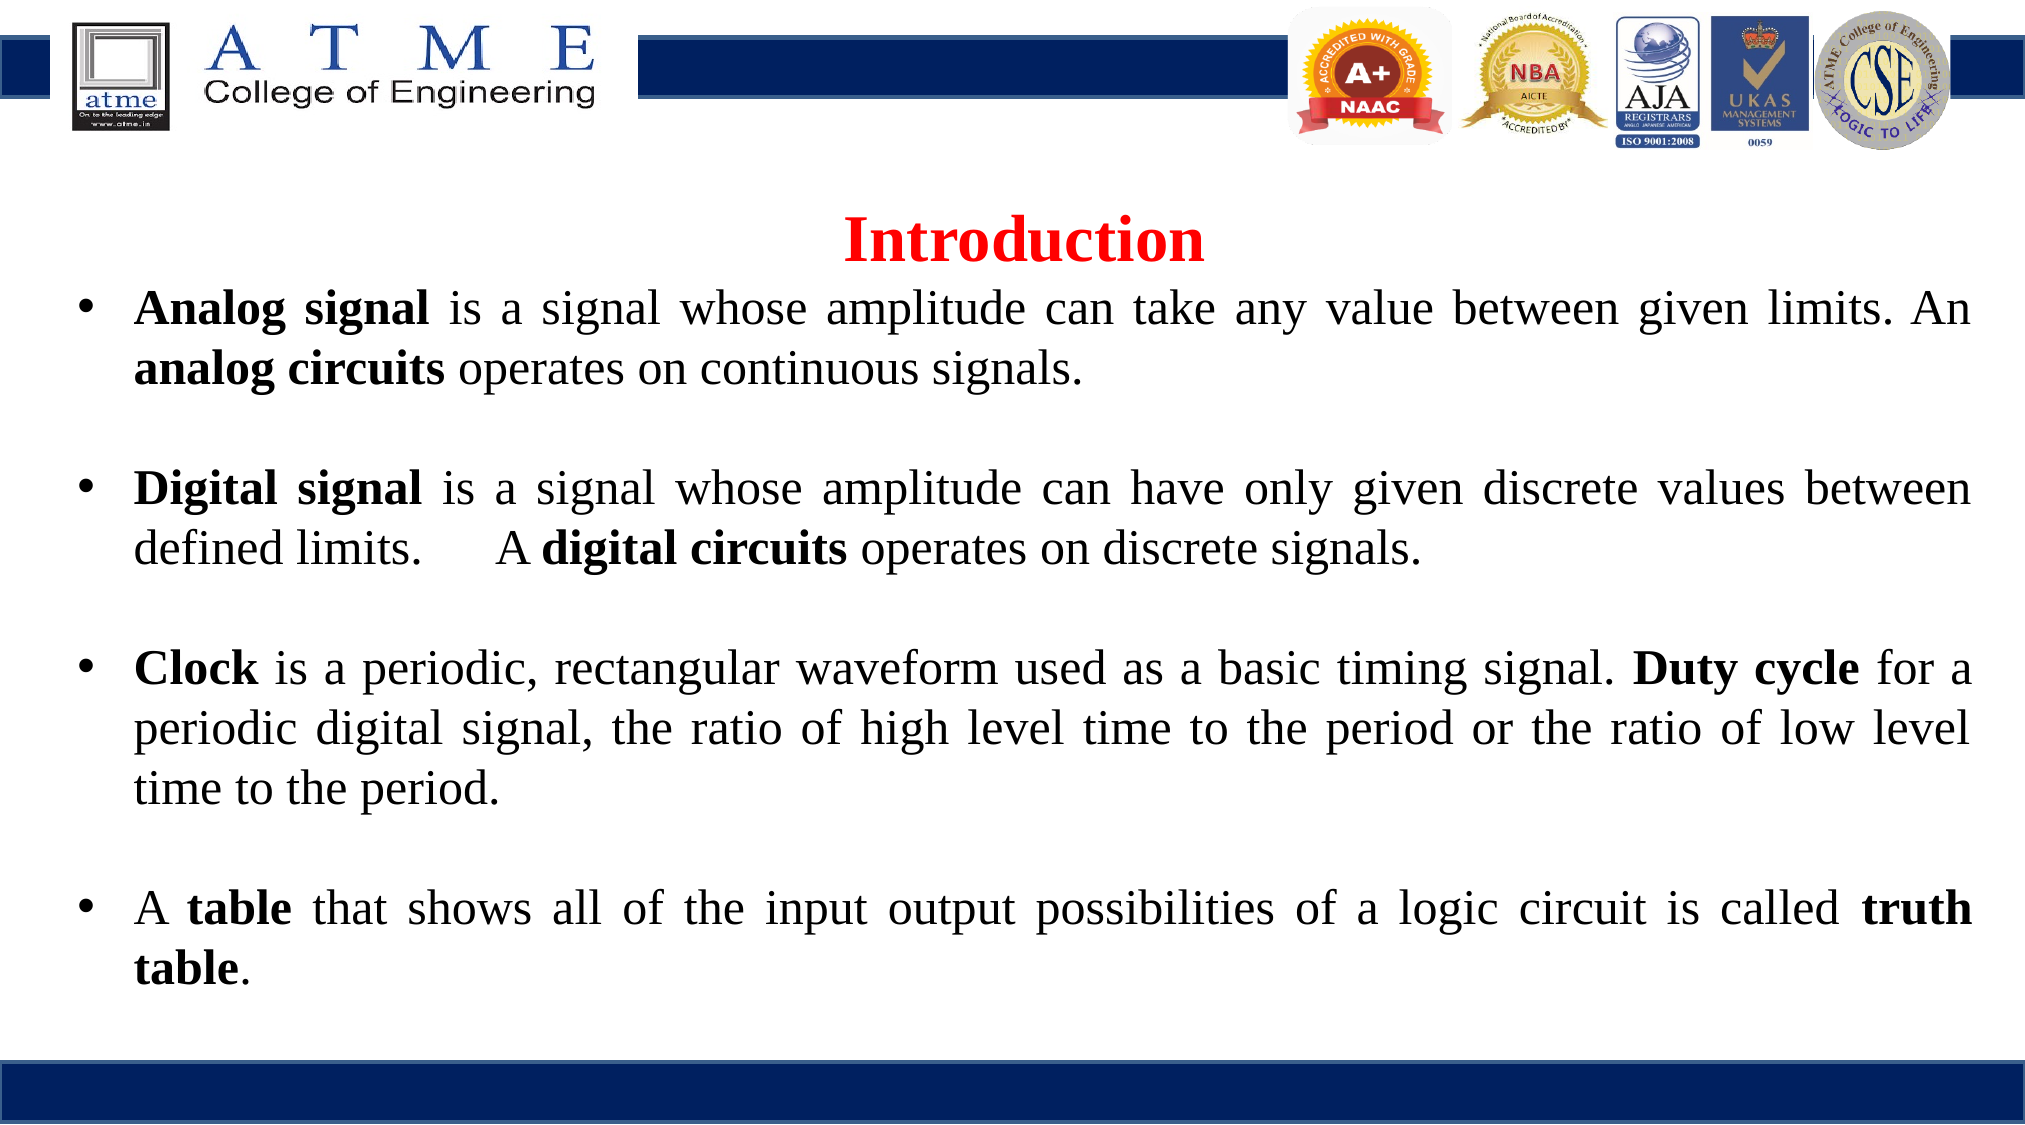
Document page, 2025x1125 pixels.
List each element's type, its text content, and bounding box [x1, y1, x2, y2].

picture [1287, 6, 1813, 150]
picture [1814, 9, 1951, 151]
picture [50, 0, 638, 150]
text_box Introduction Analog signal is a signal whose amplitude can take any value between given limits. An analog circuits operates on continuous signals. Digital signal is a signal whose amplitude can have only given discrete values between defined limits. A digital circuits operates on discrete signals. Clock is a periodic, rectangular waveform used as a basic timing signal. Duty cycle for a periodic digital signal, the ratio of high level time to the period or the ratio of low level time to the period. A table that shows all of the input output possibilities of a logic circuit is called truth table. [62, 187, 1988, 1125]
